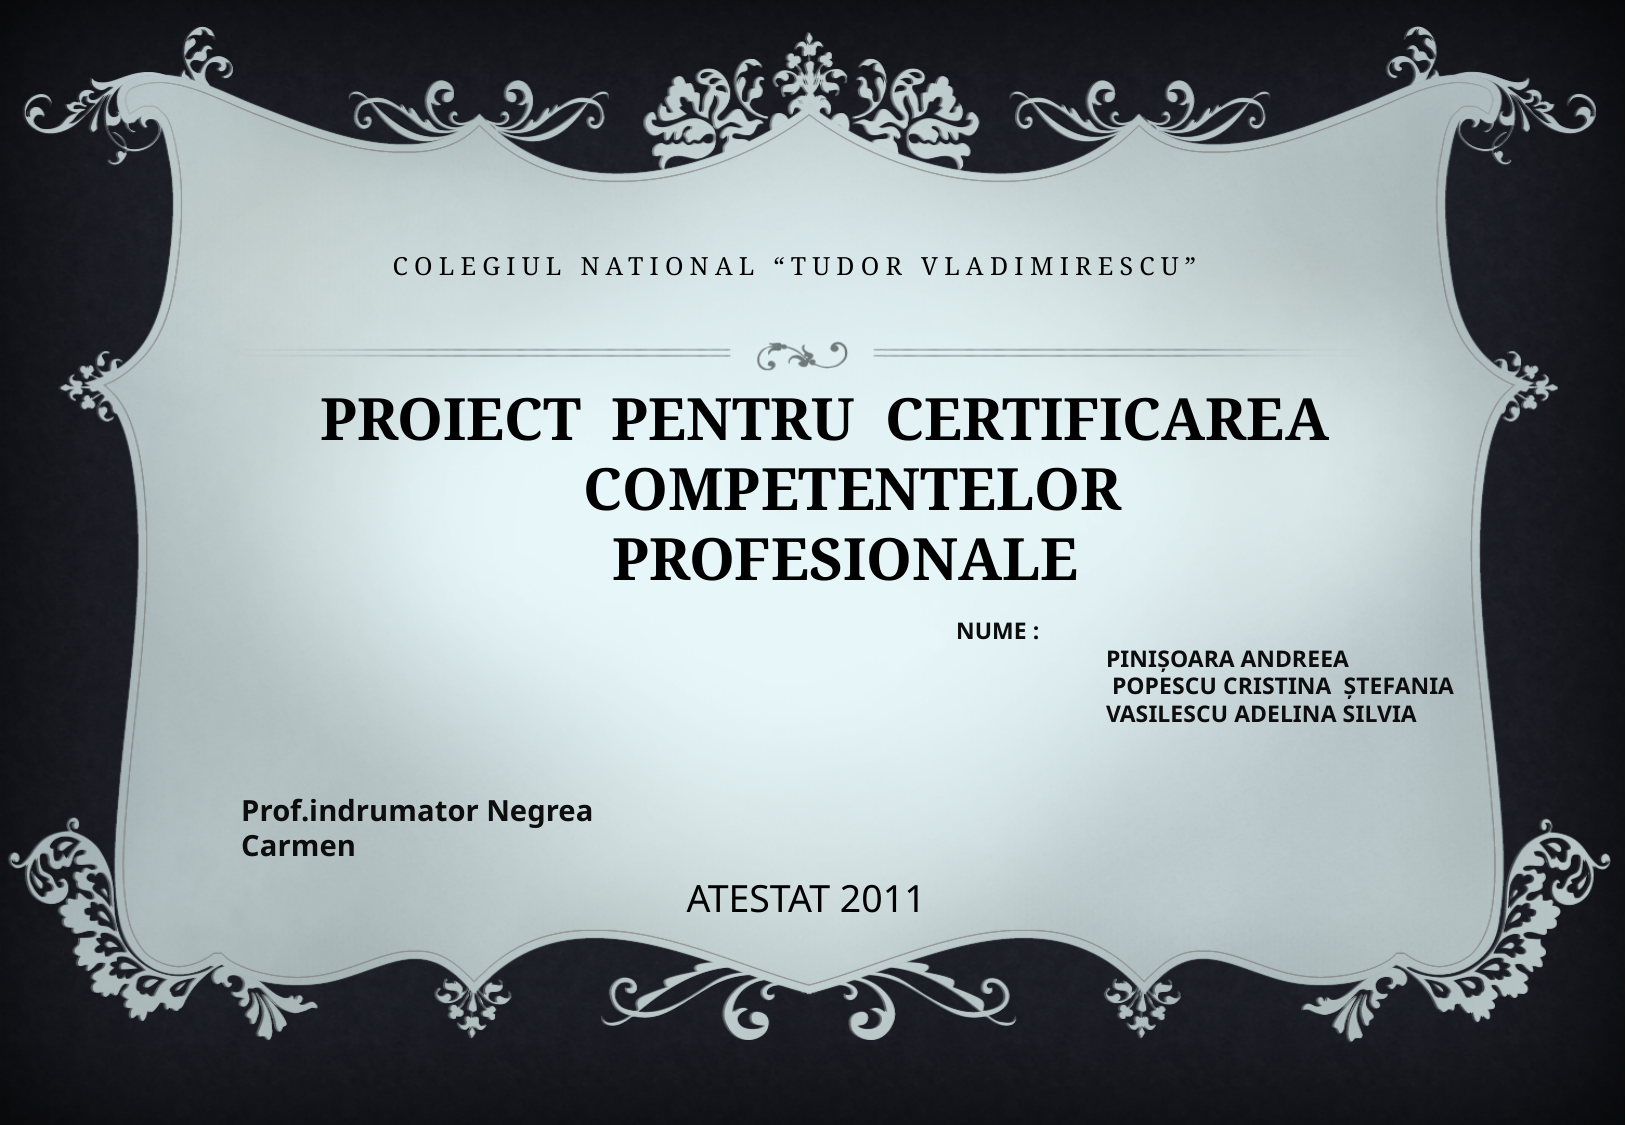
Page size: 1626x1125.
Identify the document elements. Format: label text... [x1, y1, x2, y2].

text_box ATESTAT 2011 [671, 867, 1024, 927]
list PROIECT PENTRU CERTIFICAREA COMPETENTELOR PROFESIONALE [273, 374, 1376, 552]
picture [0, 0, 1625, 265]
picture [0, 419, 1625, 1125]
title Colegiul national “tudor vladimirescu” [226, 175, 1364, 289]
text_box NUME : PINIȘOARA ANDREEA POPESCU CRISTINA ȘTEFANIA VASILESCU ADELINA SILVIA [941, 609, 1625, 762]
text_box Prof.indrumator Negrea Carmen [226, 749, 731, 870]
